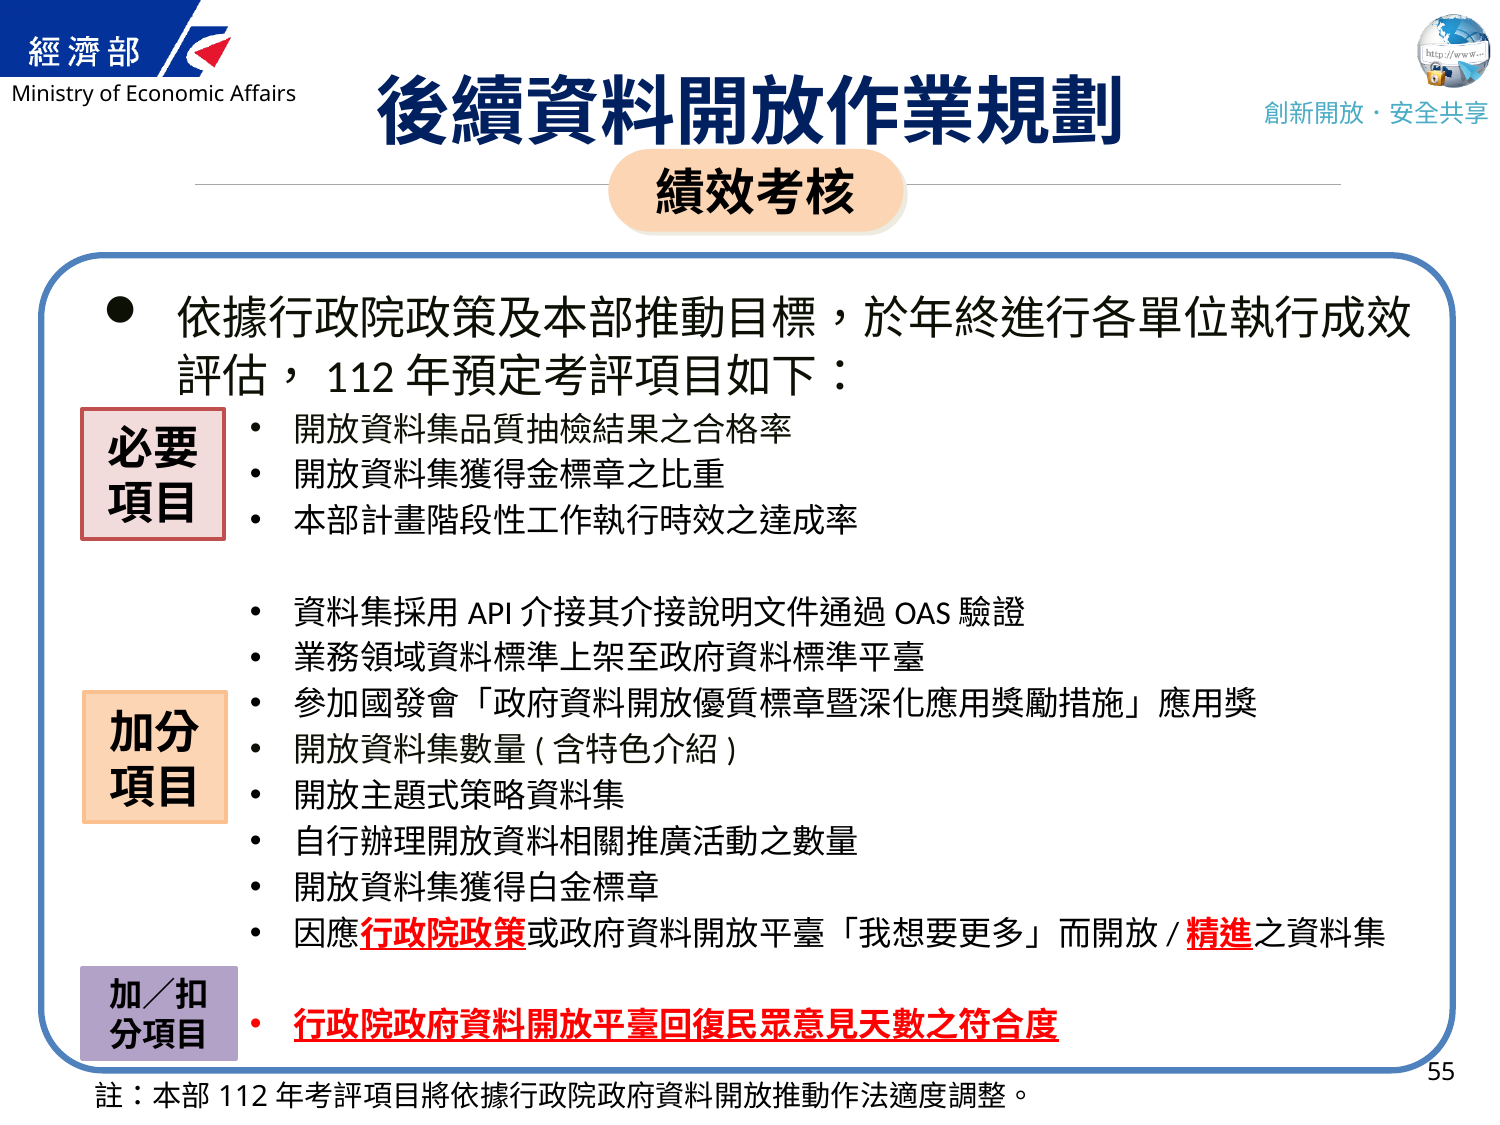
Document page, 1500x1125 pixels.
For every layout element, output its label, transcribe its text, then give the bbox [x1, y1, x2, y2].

text_box 加分項目 [82, 690, 228, 824]
picture [0, 0, 231, 77]
text_box 註：本部112年考評項目將依據行政院政府資料開放推動作法適度調整。 [79, 1070, 1051, 1121]
picture [1411, 10, 1495, 90]
text_box 加／扣分項目 [80, 966, 238, 1061]
text_box 績效考核 [608, 148, 904, 232]
text_box 必要項目 [80, 407, 226, 541]
text_box 依據行政院政策及本部推動目標，於年終進行各單位執行成效評估，112年預定考評項目如下： 開放資料集品質抽檢結果之合格率 開放資料集獲得金標章之比重 本部計畫階段性工作執行時效之達成率 資料集採用API介接其介接說明文件通過OAS驗證 業務領域資料標準上架至政府資料標準平臺 參加國發會「政府資料開放優質標章暨深化應用獎勵措施」應用獎 開放資料集數量(含特色介紹) 開放主題式策略資料集 自行辦理開放資料相關推廣活動之數量 開放資料集獲得白金標章 因應行政院政策或政府資料開放平臺「我想要更多」而開放/精進之資料集 行政院政府資料開放平臺回復民眾意見天數之符合度 [41, 255, 1453, 1071]
title 後續資料開放作業規劃 [75, 45, 1425, 173]
slide_number 55 [1120, 1042, 1471, 1103]
